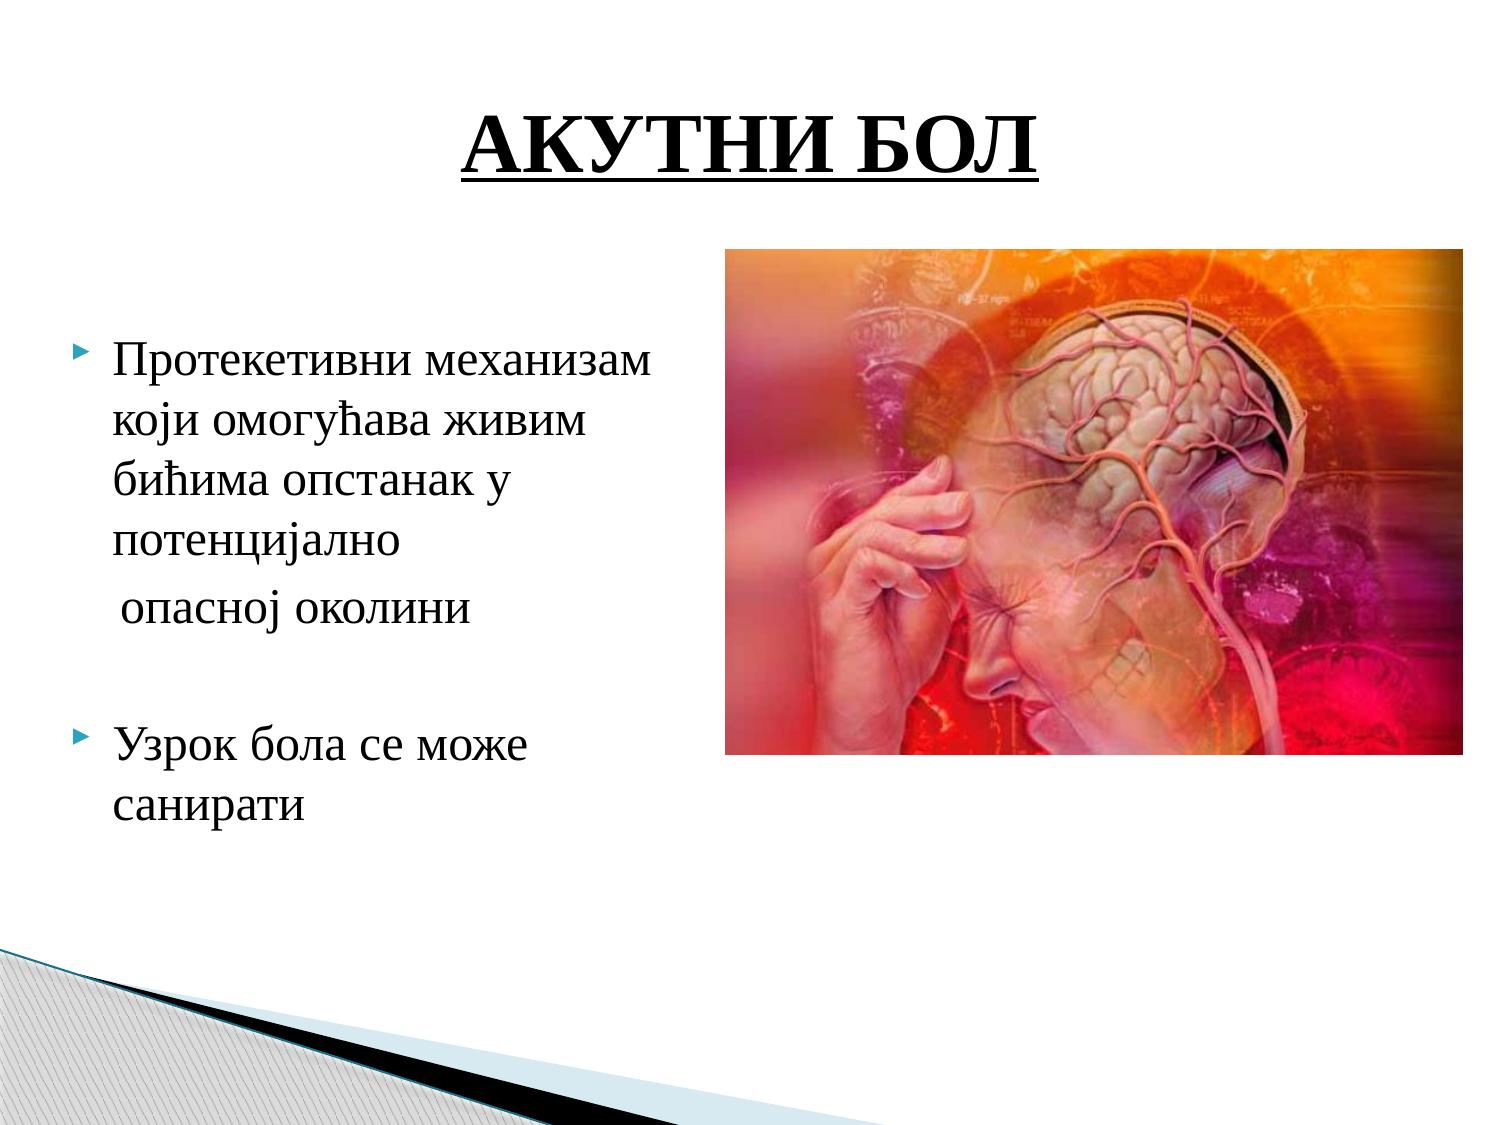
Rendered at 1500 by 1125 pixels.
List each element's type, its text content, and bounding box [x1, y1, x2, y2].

list Протекетивни механизам који омогућава живим бићима опстанак у потенцијално опасној околини Узрок бола се може санирати [37, 249, 738, 1050]
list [724, 249, 1463, 755]
title АКУТНИ БОЛ [75, 45, 1425, 233]
